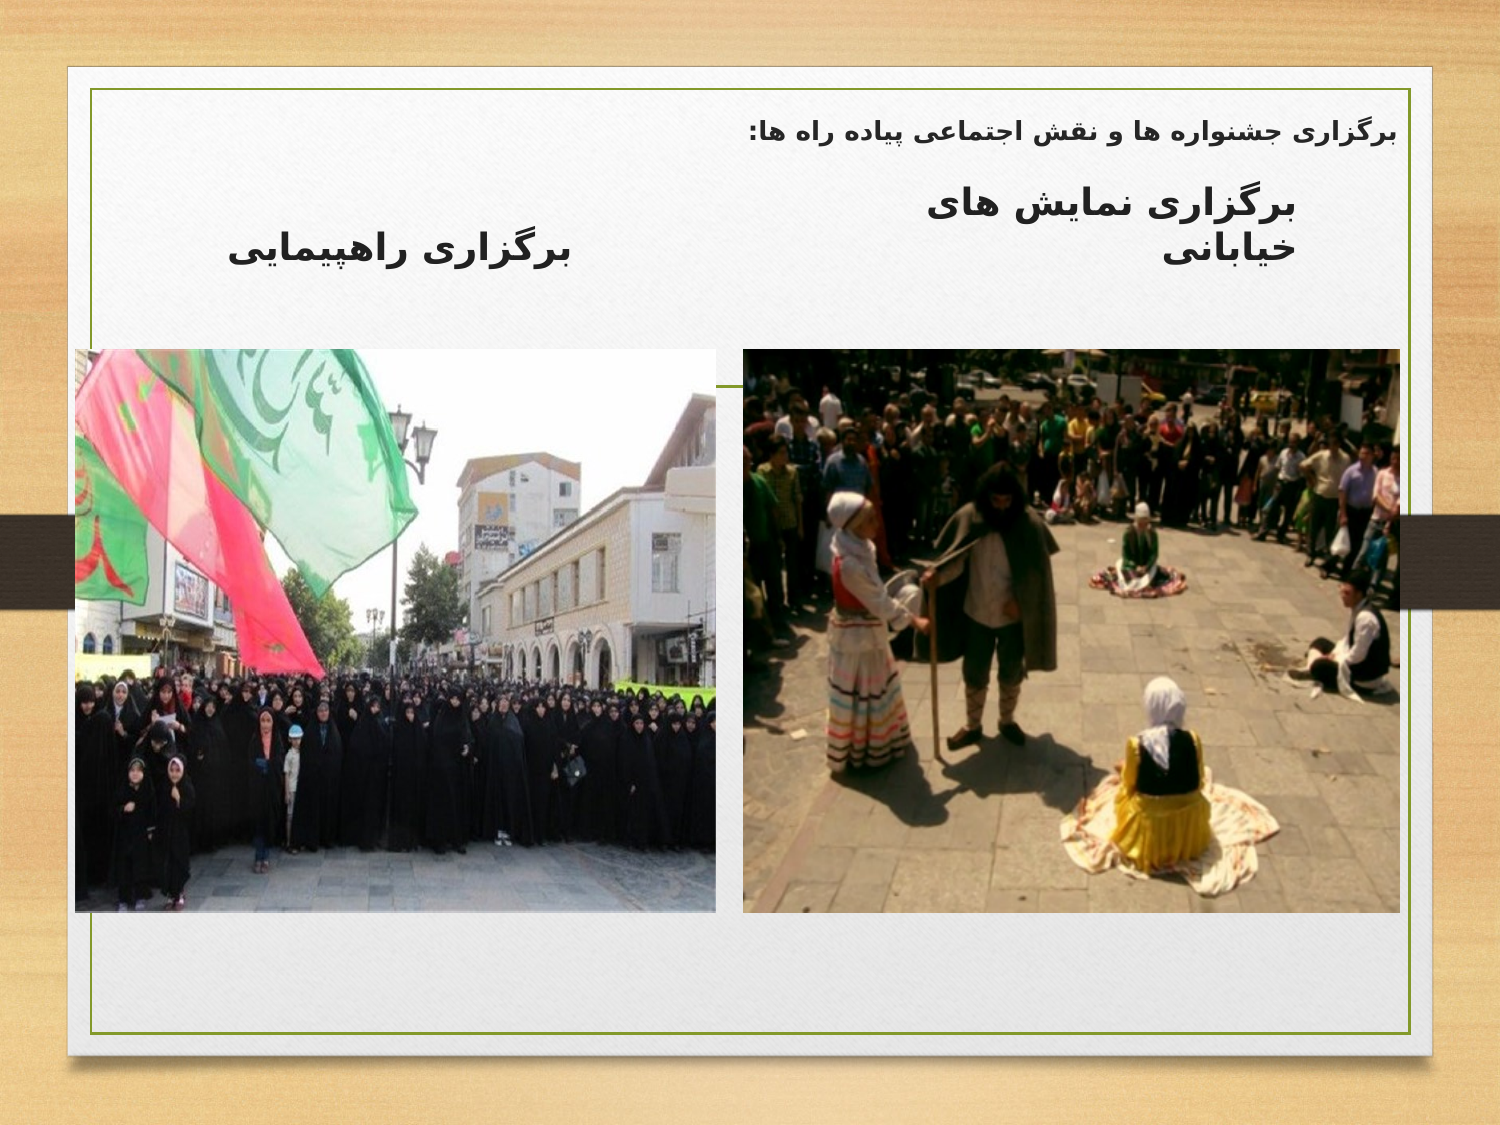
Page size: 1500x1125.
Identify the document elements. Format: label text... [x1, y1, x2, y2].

picture [0, 0, 1500, 1125]
text_box برگزاری نمایش های خیابانی [874, 199, 1313, 275]
text_box برگزاری راهپیمایی [149, 199, 588, 275]
title برگزاری جشنواره ها و نقش اجتماعی پیاده راه ها: [725, 98, 1413, 224]
